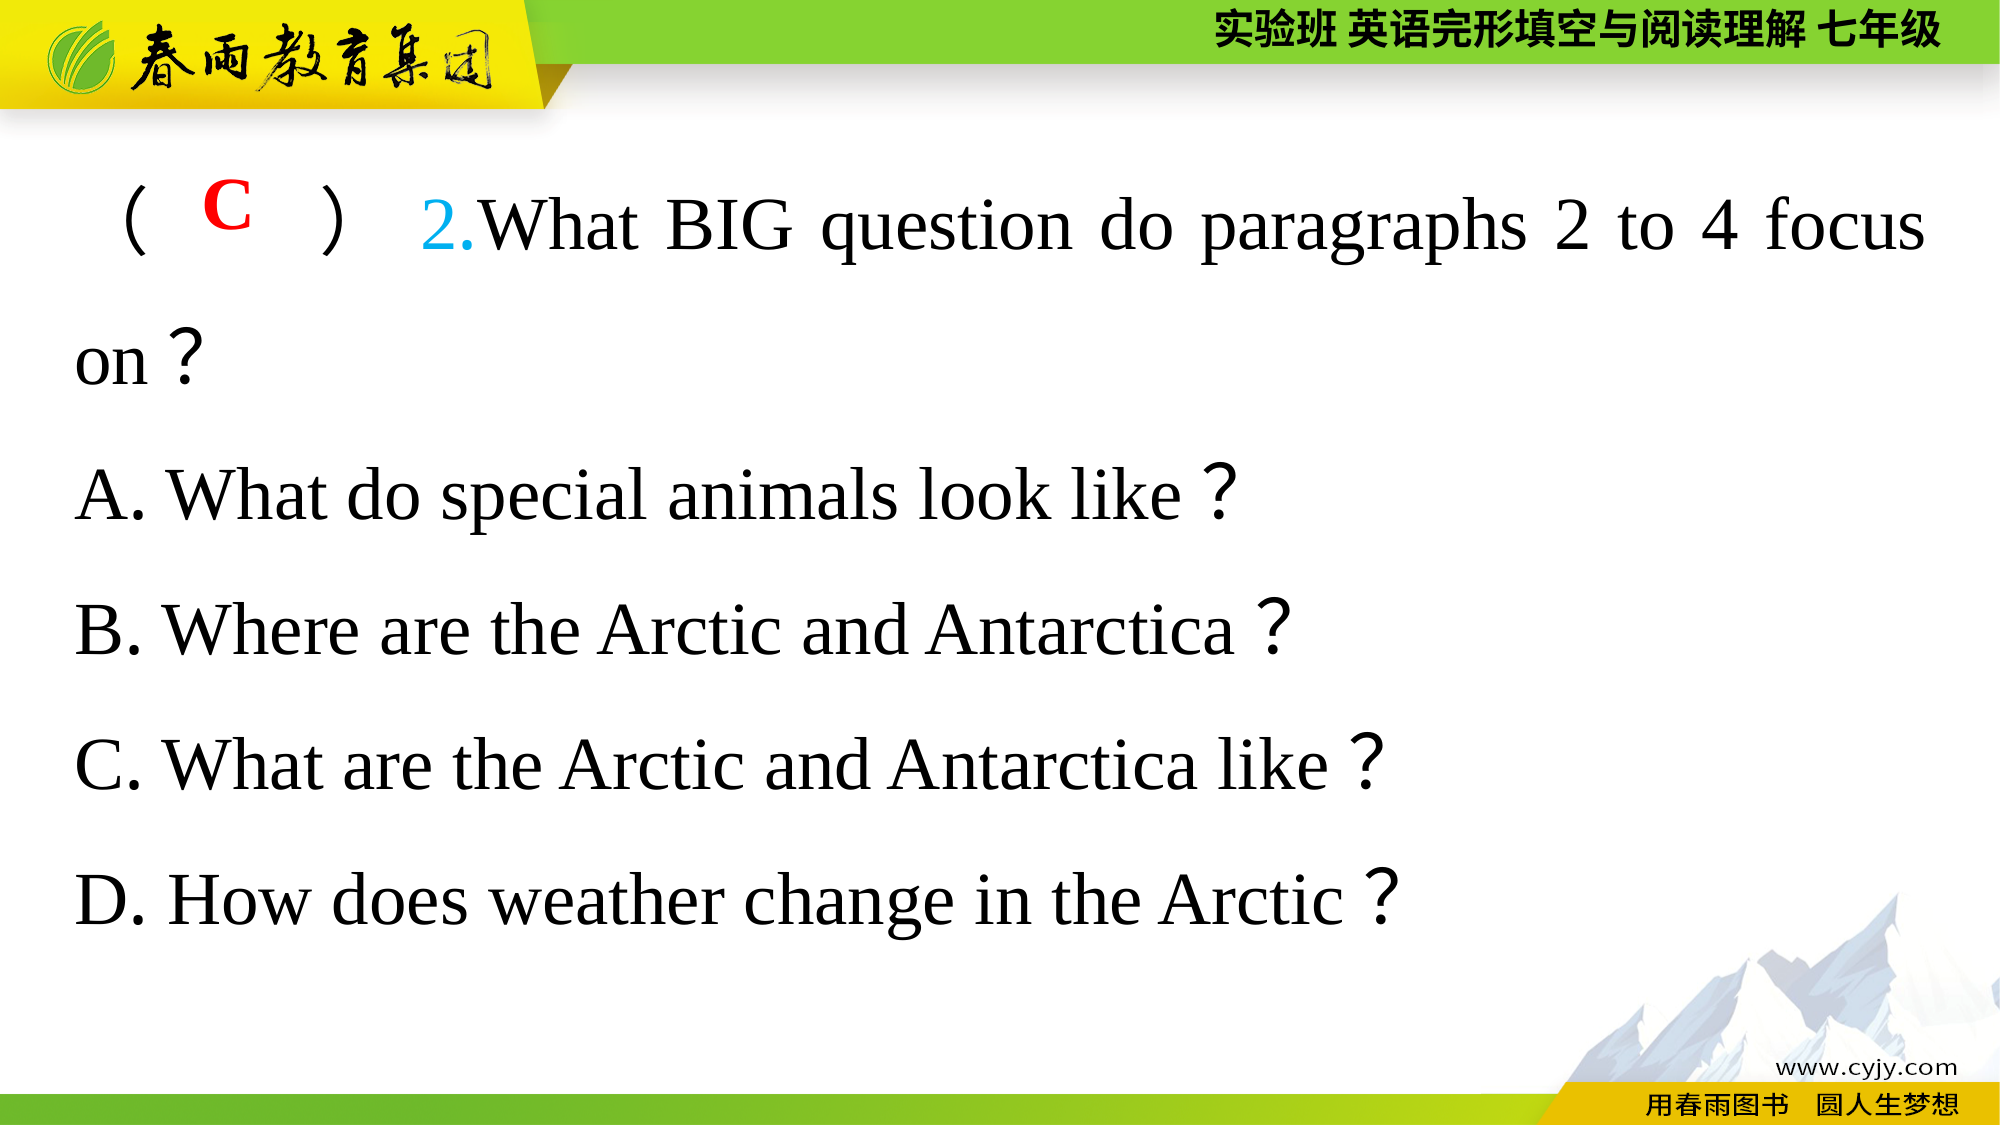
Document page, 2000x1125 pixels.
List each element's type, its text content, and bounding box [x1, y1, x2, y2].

list （ ）2.What BIG question do paragraphs 2 to 4 focus on？ A. What do special animals look like？ B. Where are the Arctic and Antarctica？ C. What are the Arctic and Antarctica like？ D. How does weather change in the Arctic？ [59, 122, 1944, 939]
picture [0, 0, 2000, 1125]
text_box C [186, 146, 271, 252]
